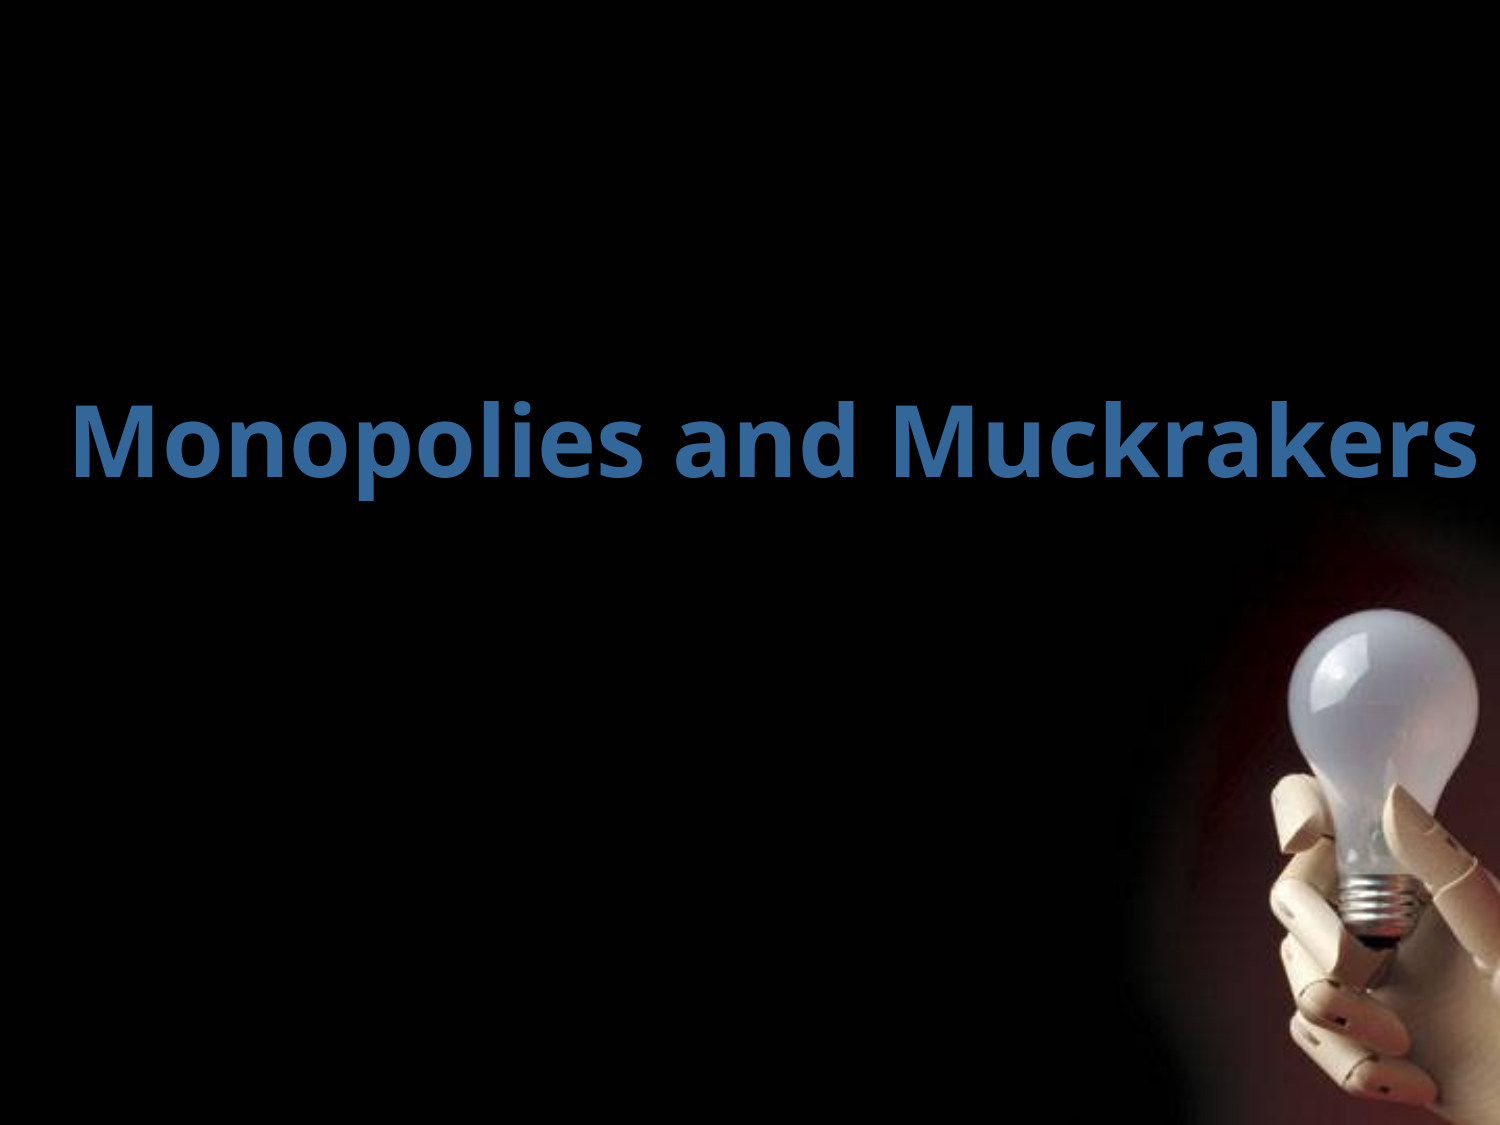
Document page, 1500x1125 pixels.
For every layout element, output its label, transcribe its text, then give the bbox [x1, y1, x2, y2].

title Monopolies and Muckrakers [52, 337, 1500, 538]
picture [0, 0, 1500, 1125]
